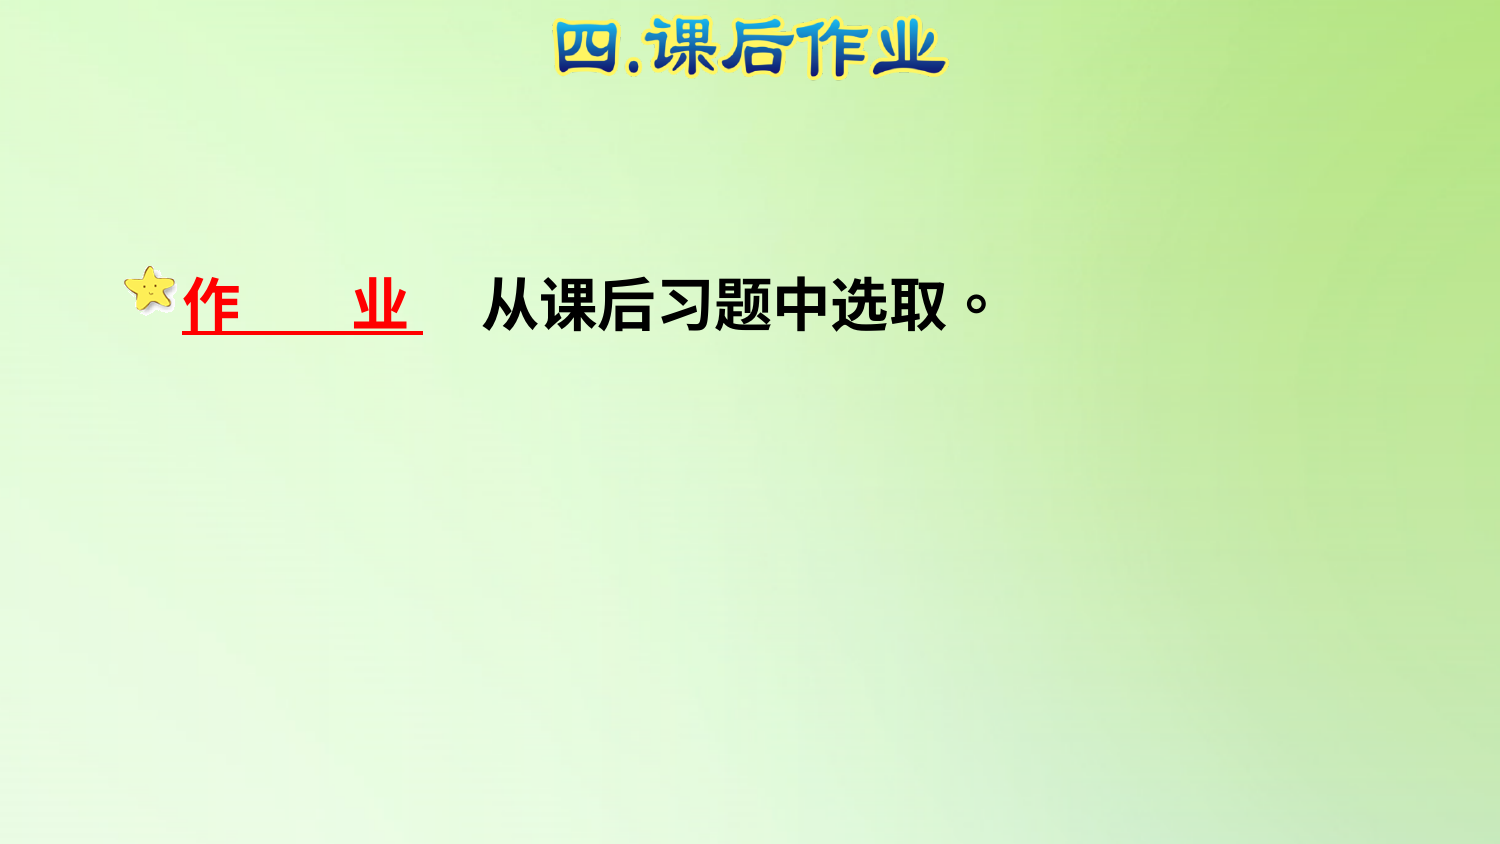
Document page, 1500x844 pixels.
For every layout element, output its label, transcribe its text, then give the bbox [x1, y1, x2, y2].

text_box 作 业 从课后习题中选取。 [167, 225, 1388, 623]
picture [0, 0, 1500, 844]
